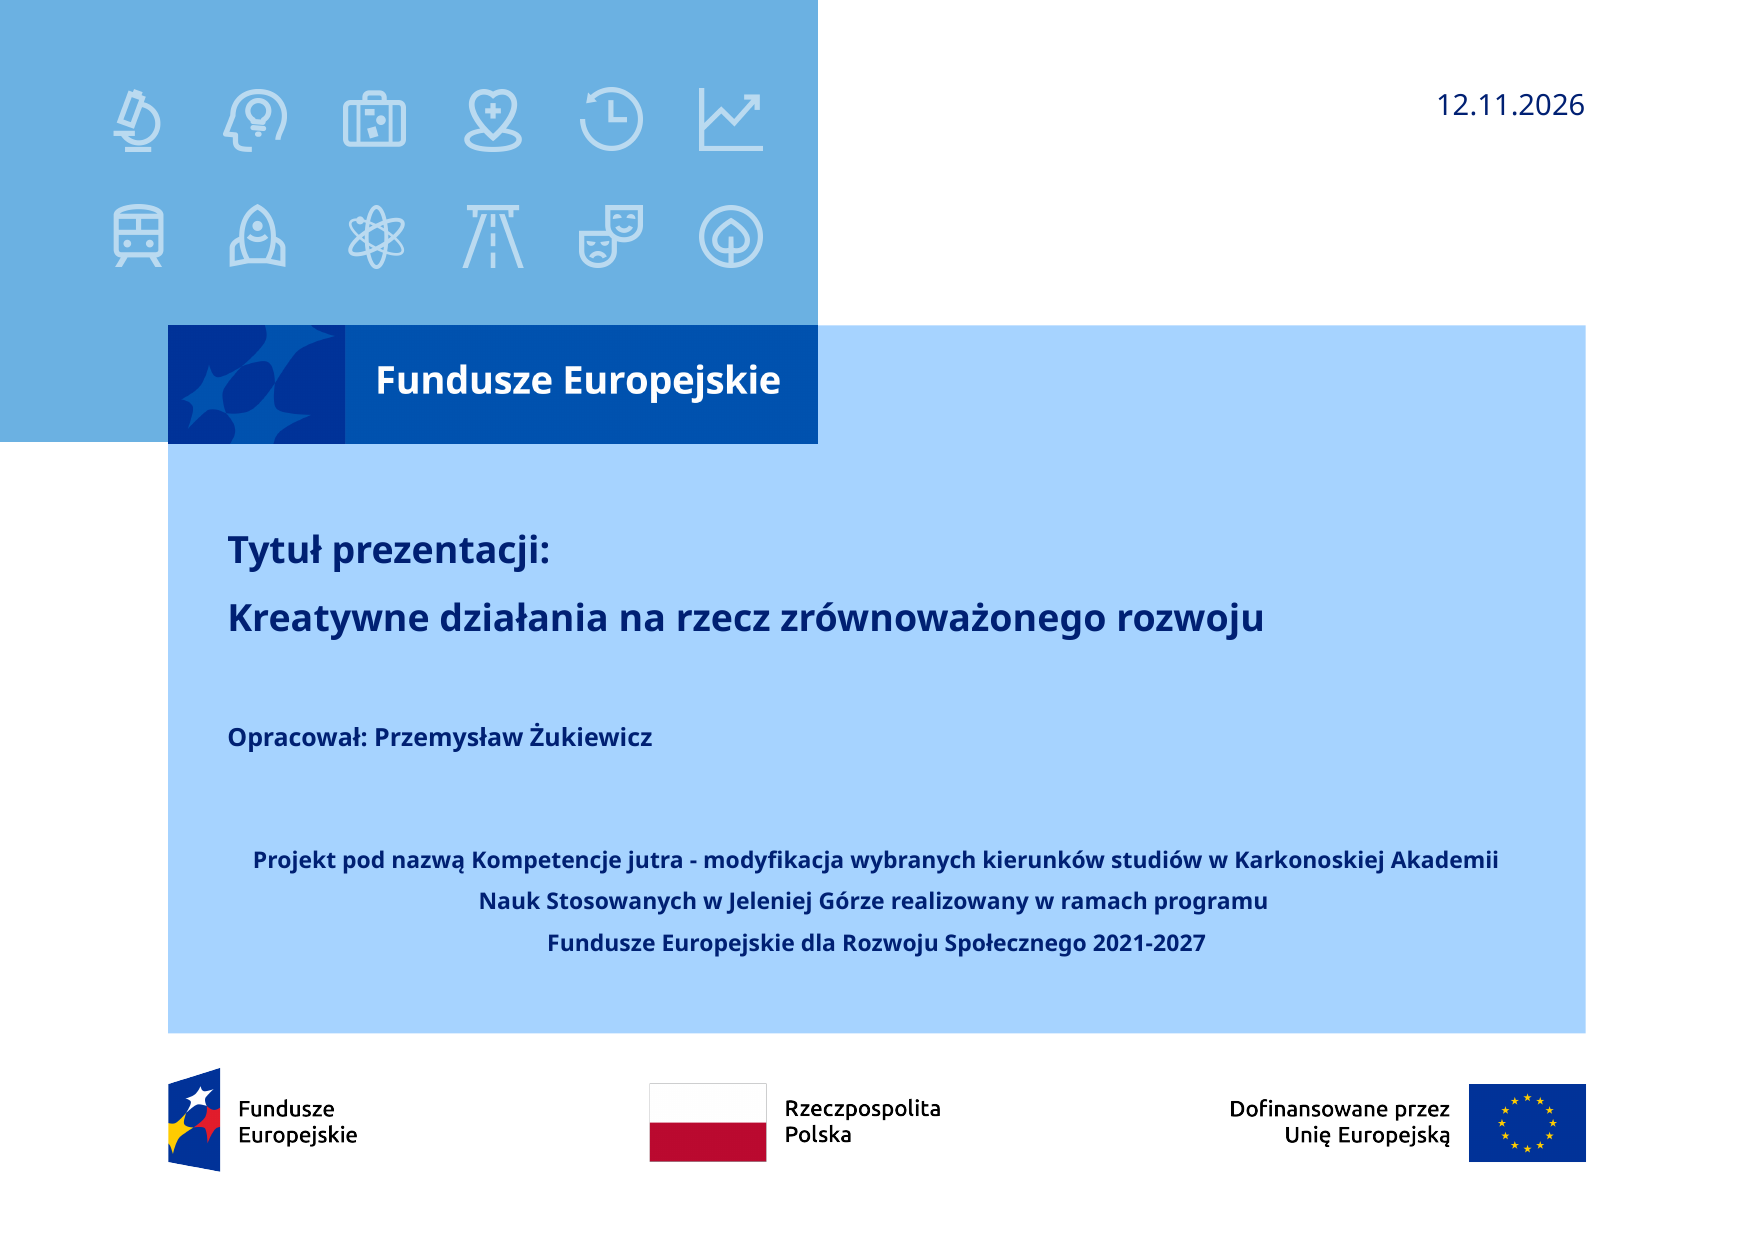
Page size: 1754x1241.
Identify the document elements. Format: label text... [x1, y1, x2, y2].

title Tytuł prezentacji: Kreatywne działania na rzecz zrównoważonego rozwoju Opracował: Przemysław Żukiewicz [227, 503, 1527, 786]
picture [129, 1045, 396, 1201]
picture [610, 1044, 979, 1201]
subtitle Projekt pod nazwą Kompetencje jutra - modyfikacja wybranych kierunków studiów w Karkonoskiej Akademii Nauk Stosowanych w Jeleniej Górze realizowany w ramach programu Fundusze Europejskie dla Rozwoju Społecznego 2021-2027 [227, 797, 1527, 975]
picture [1192, 1045, 1625, 1201]
picture [168, 325, 818, 444]
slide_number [1290, 88, 1586, 146]
